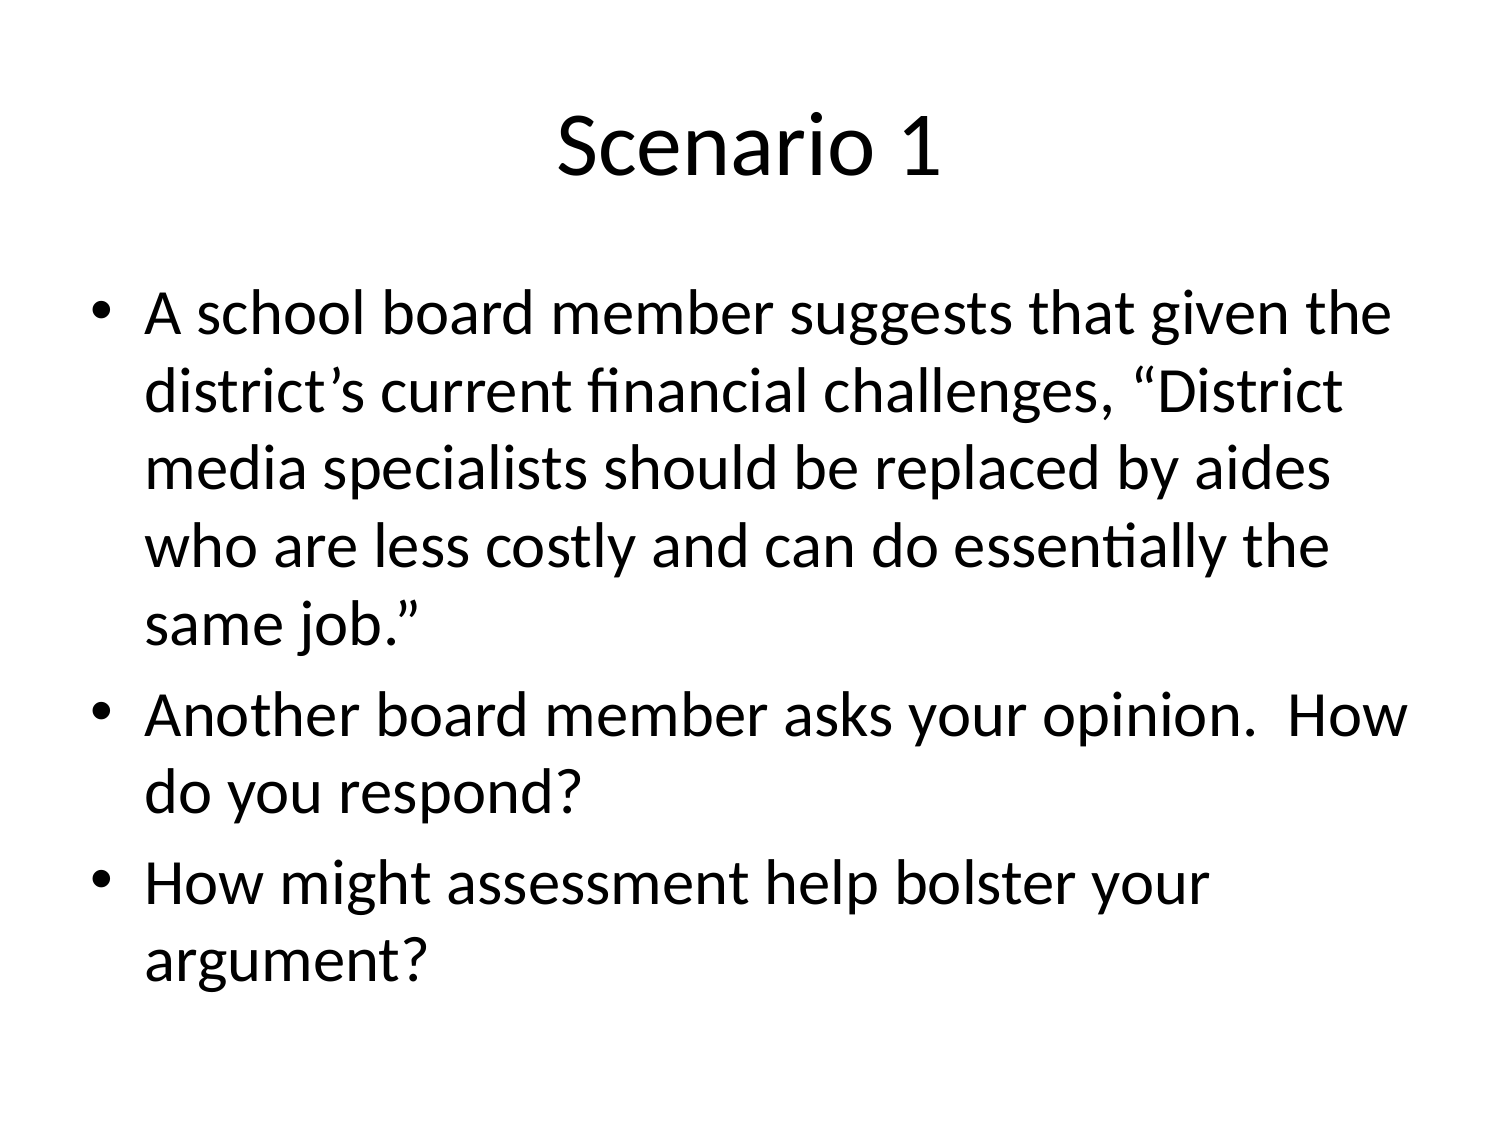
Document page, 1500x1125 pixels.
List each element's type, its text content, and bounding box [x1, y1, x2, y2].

title Scenario 1 [75, 45, 1425, 233]
list A school board member suggests that given the district’s current financial challenges, “District media specialists should be replaced by aides who are less costly and can do essentially the same job.” Another board member asks your opinion. How do you respond? How might assessment help bolster your argument? [75, 262, 1425, 1005]
